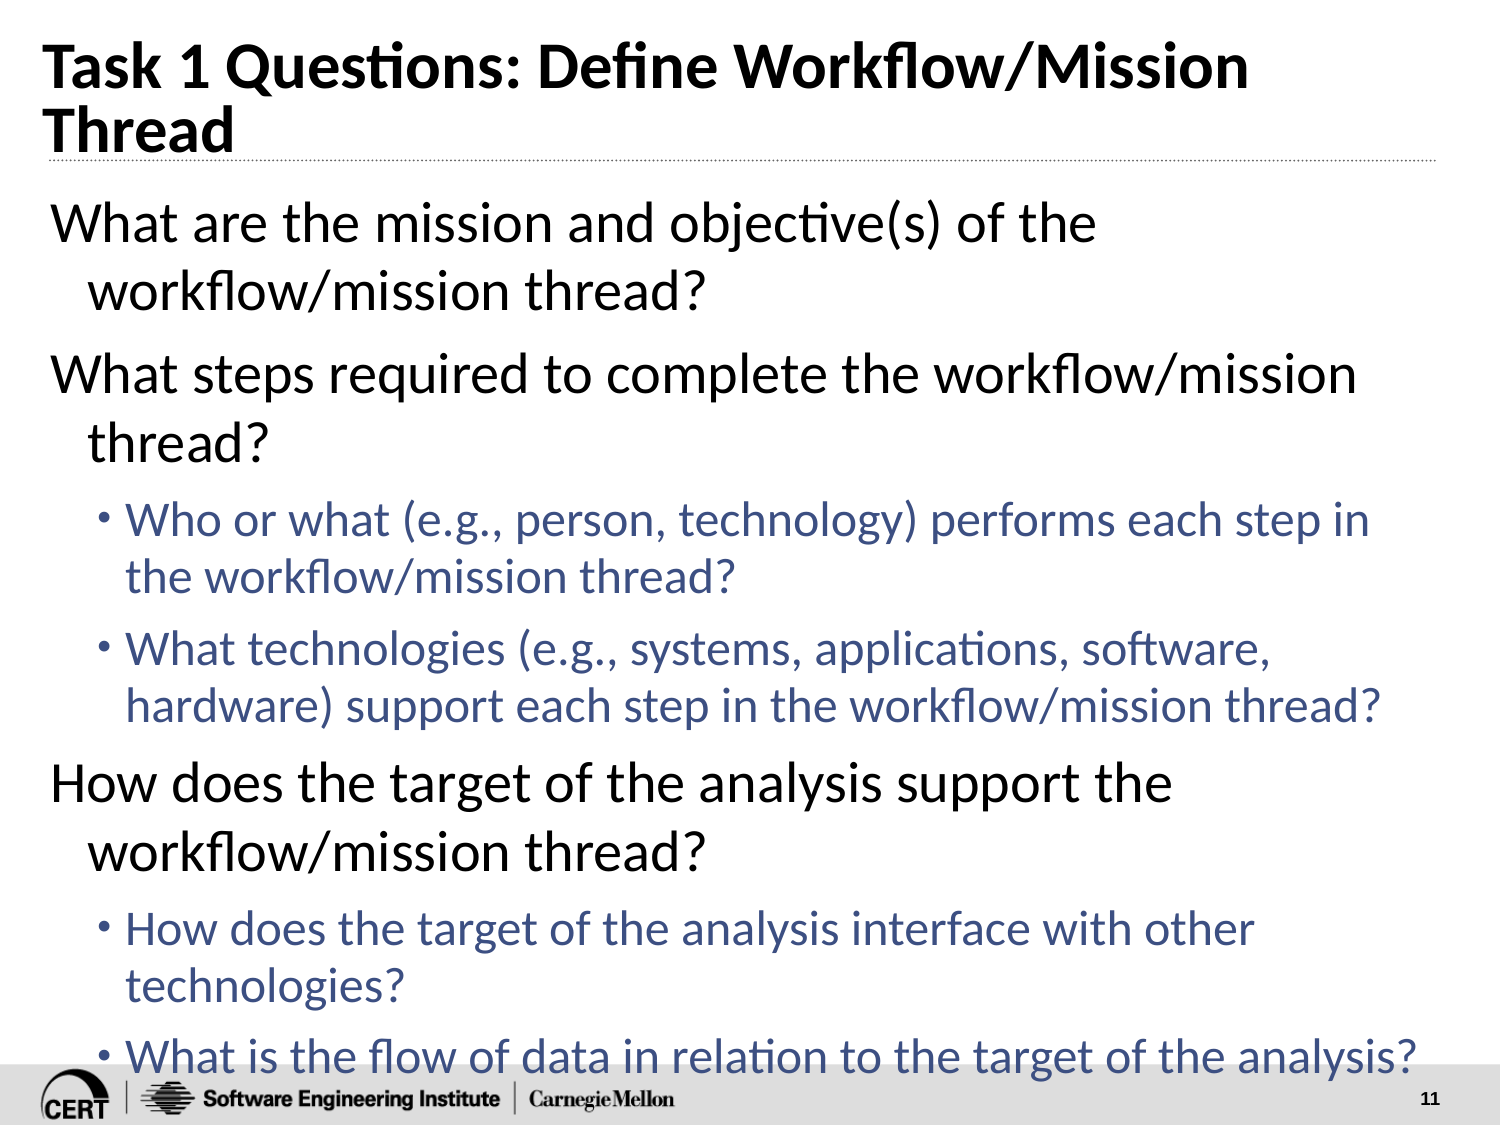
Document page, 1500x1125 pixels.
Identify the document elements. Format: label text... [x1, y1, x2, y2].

picture [24, 1065, 688, 1125]
title Task 1 Questions: Define Workflow/Mission Thread [42, 37, 1434, 155]
list What are the mission and objective(s) of the workflow/mission thread? What steps required to complete the workflow/mission thread? Who or what (e.g., person, technology) performs each step in the workflow/mission thread? What technologies (e.g., systems, applications, software, hardware) support each step in the workflow/mission thread? How does the target of the analysis support the workflow/mission thread? How does the target of the analysis interface with other technologies? What is the flow of data in relation to the target of the analysis? [49, 187, 1438, 1001]
